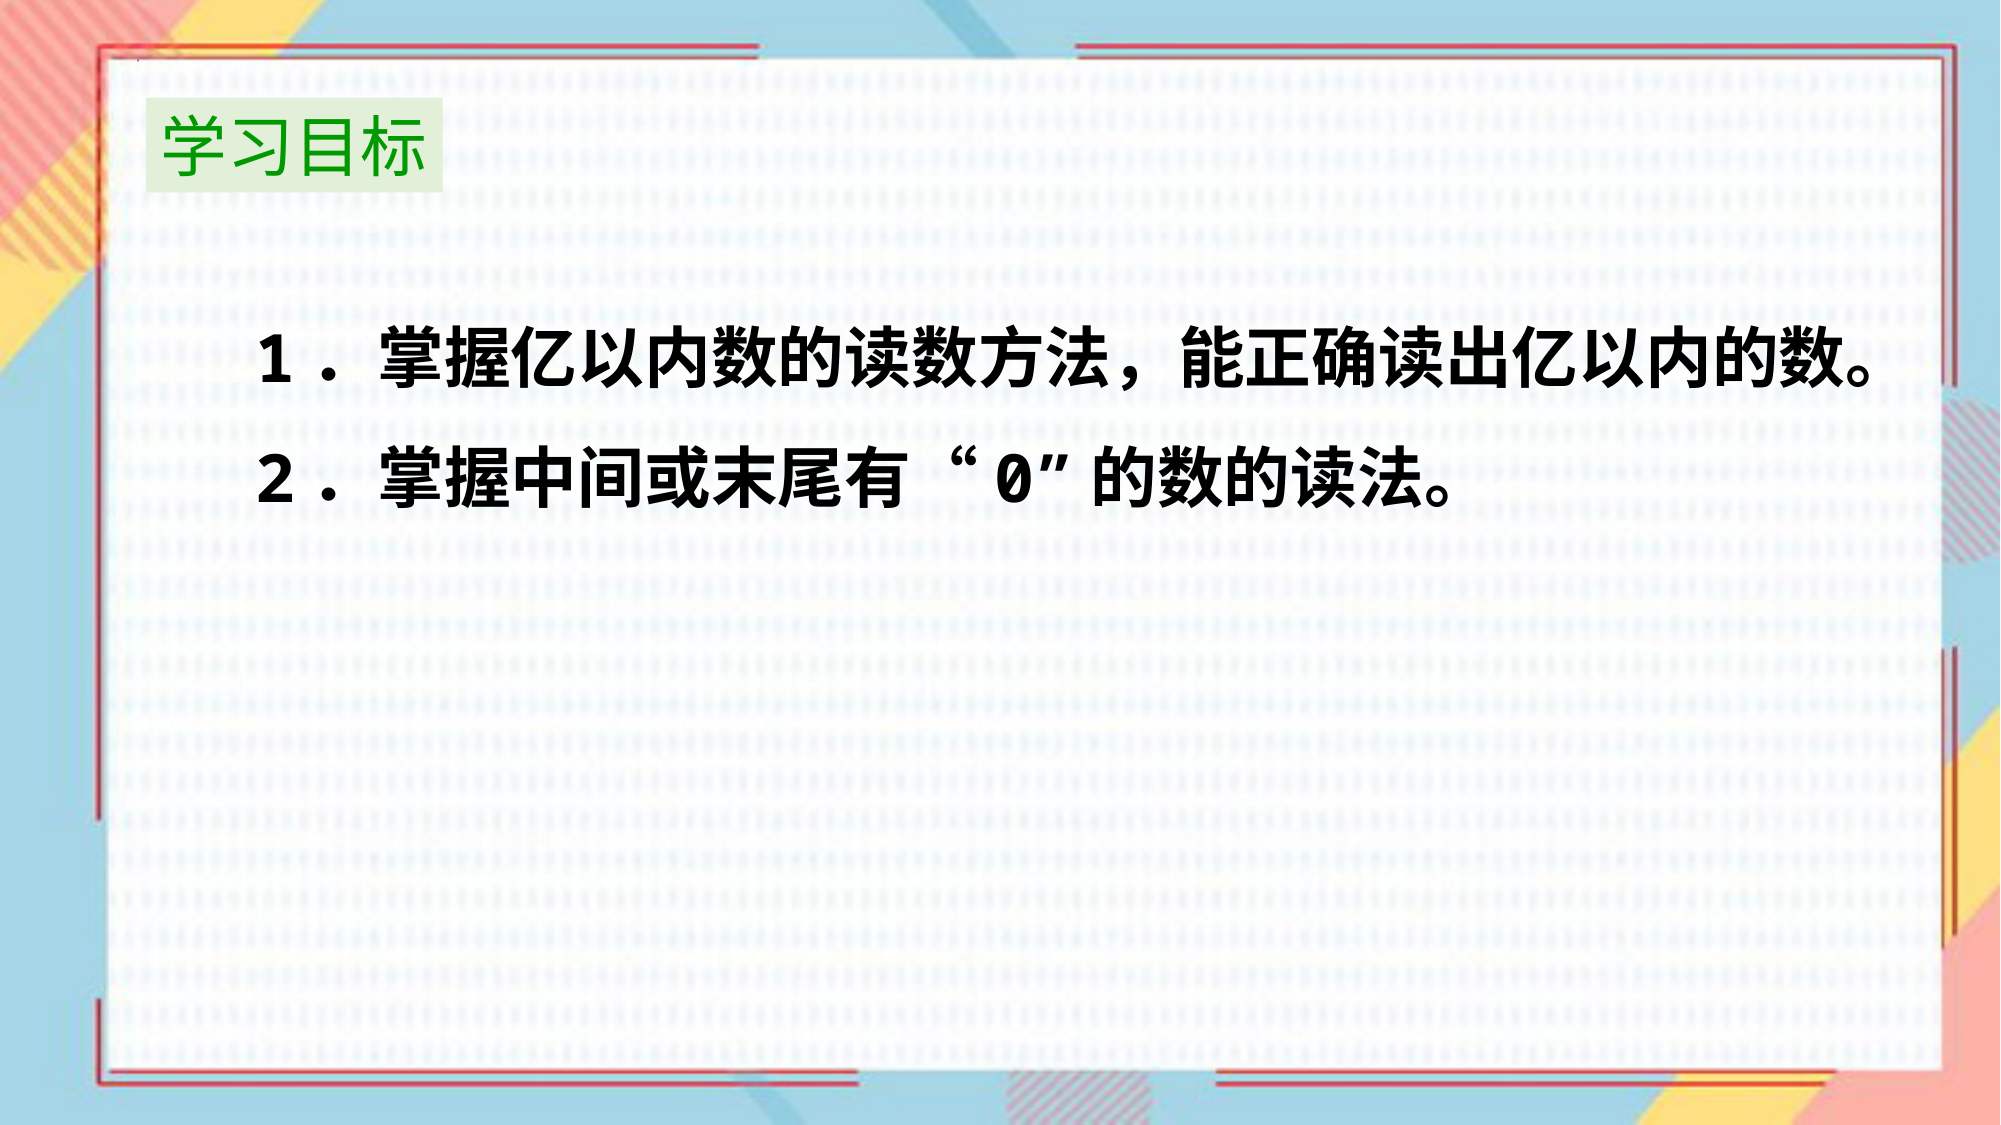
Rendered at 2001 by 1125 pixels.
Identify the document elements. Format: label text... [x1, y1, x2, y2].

text_box 学习目标 [145, 97, 443, 193]
picture [0, 0, 2001, 1125]
text_box 1．掌握亿以内数的读数方法，能正确读出亿以内的数。 2．掌握中间或末尾有“0”的数的读法。 [165, 268, 1891, 524]
